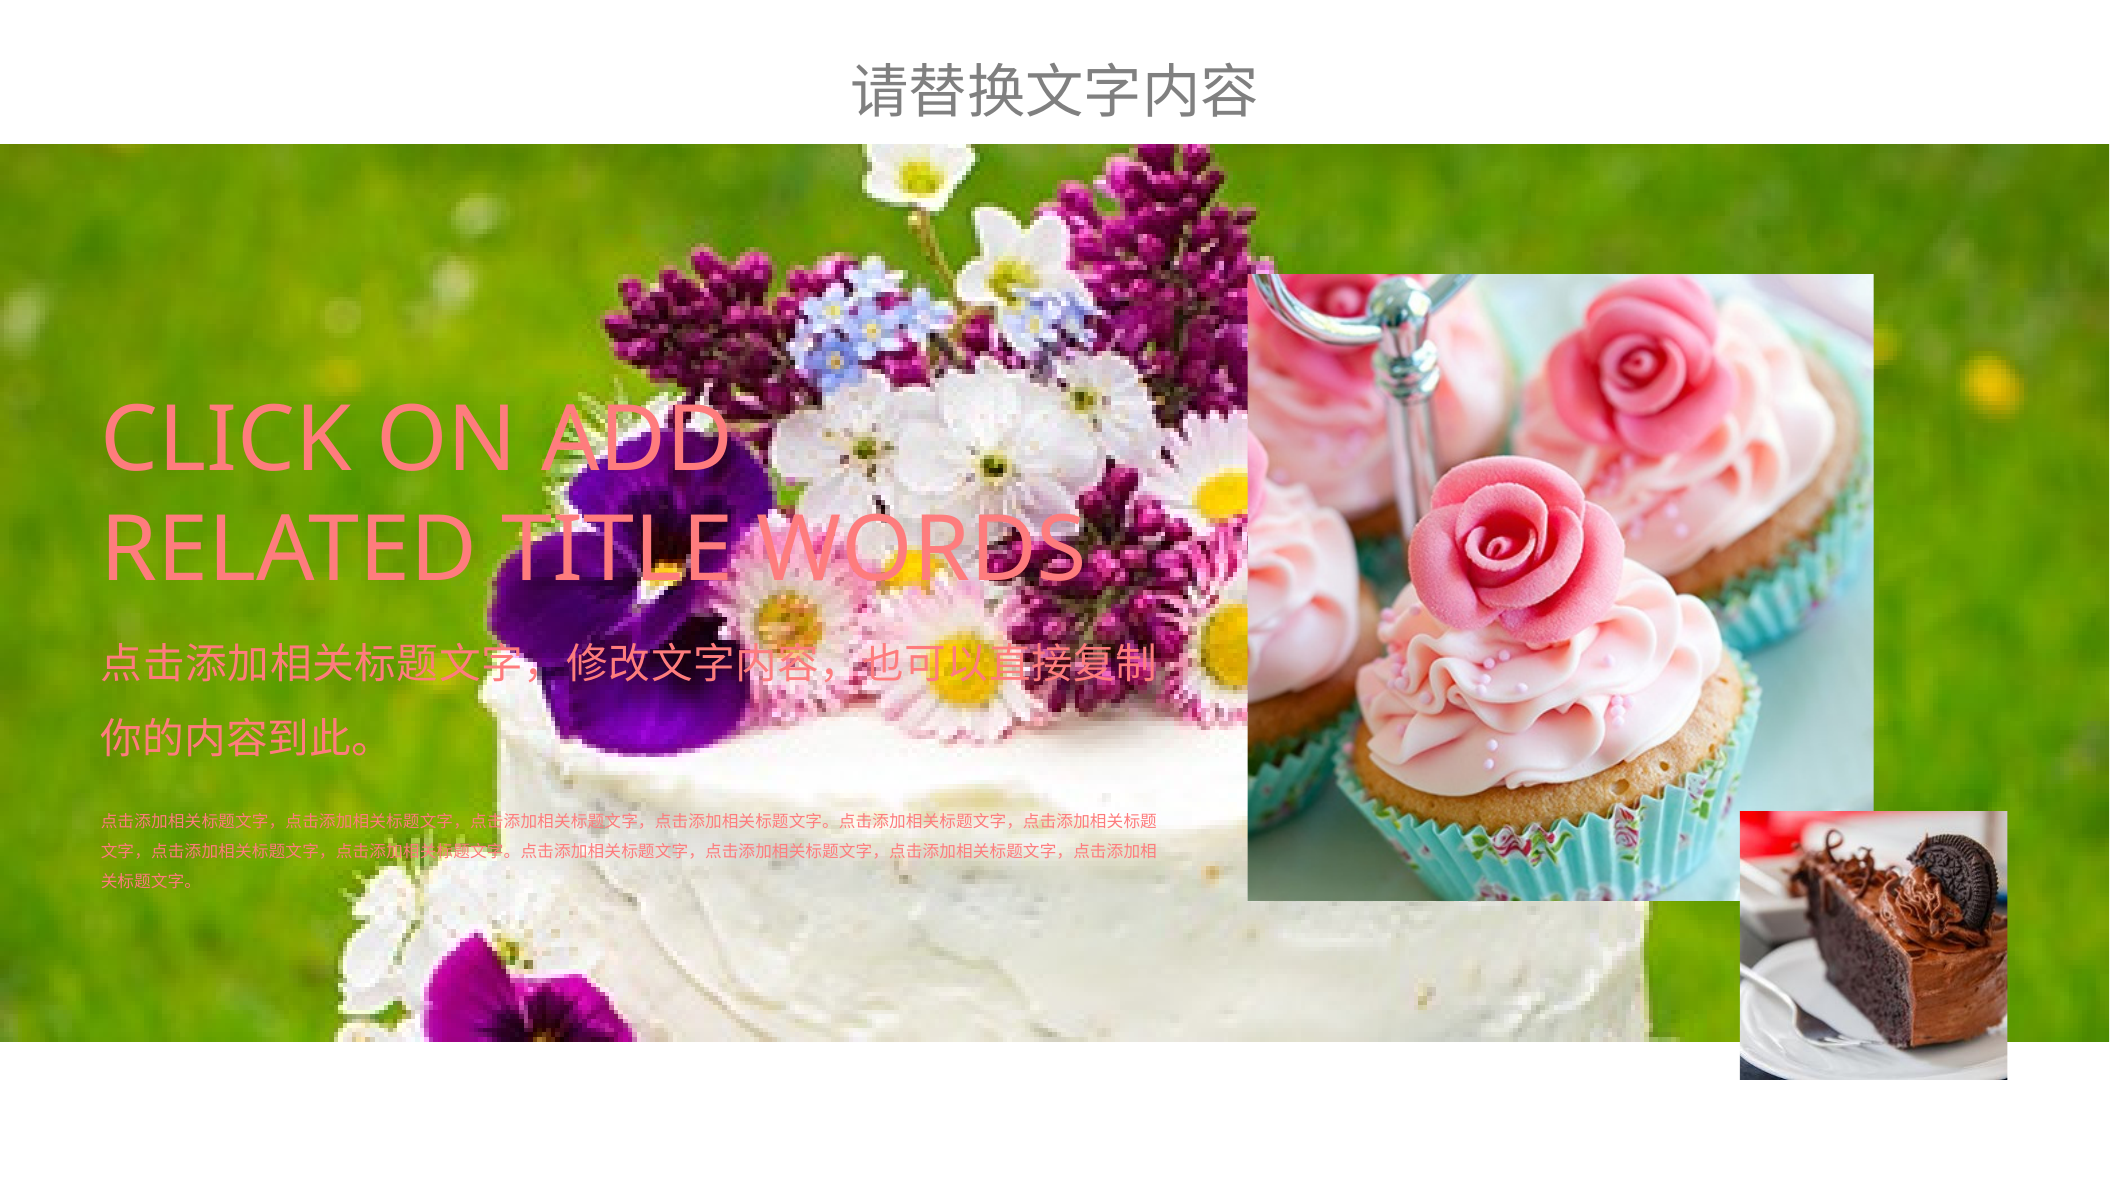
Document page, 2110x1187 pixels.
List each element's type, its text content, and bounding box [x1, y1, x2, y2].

text_box 请替换文字内容 [820, 32, 1289, 124]
text_box CLICK ON ADD RELATED TITLE WORDS [86, 371, 1173, 604]
text_box [1739, 811, 2008, 1080]
text_box [0, 143, 2110, 1043]
text_box [1247, 273, 1875, 901]
text_box 点击添加相关标题文字，修改文字内容，也可以直接复制你的内容到此。 点击添加相关标题文字，点击添加相关标题文字，点击添加相关标题文字，点击添加相关标题文字。点击添加相关标题文字，点击添加相关标题文字，点击添加相关标题文字，点击添加相关标题文字。点击添加相关标题文字，点击添加相关标题文字，点击添加相关标题文字，点击添加相关标题文字。 [86, 604, 1173, 899]
